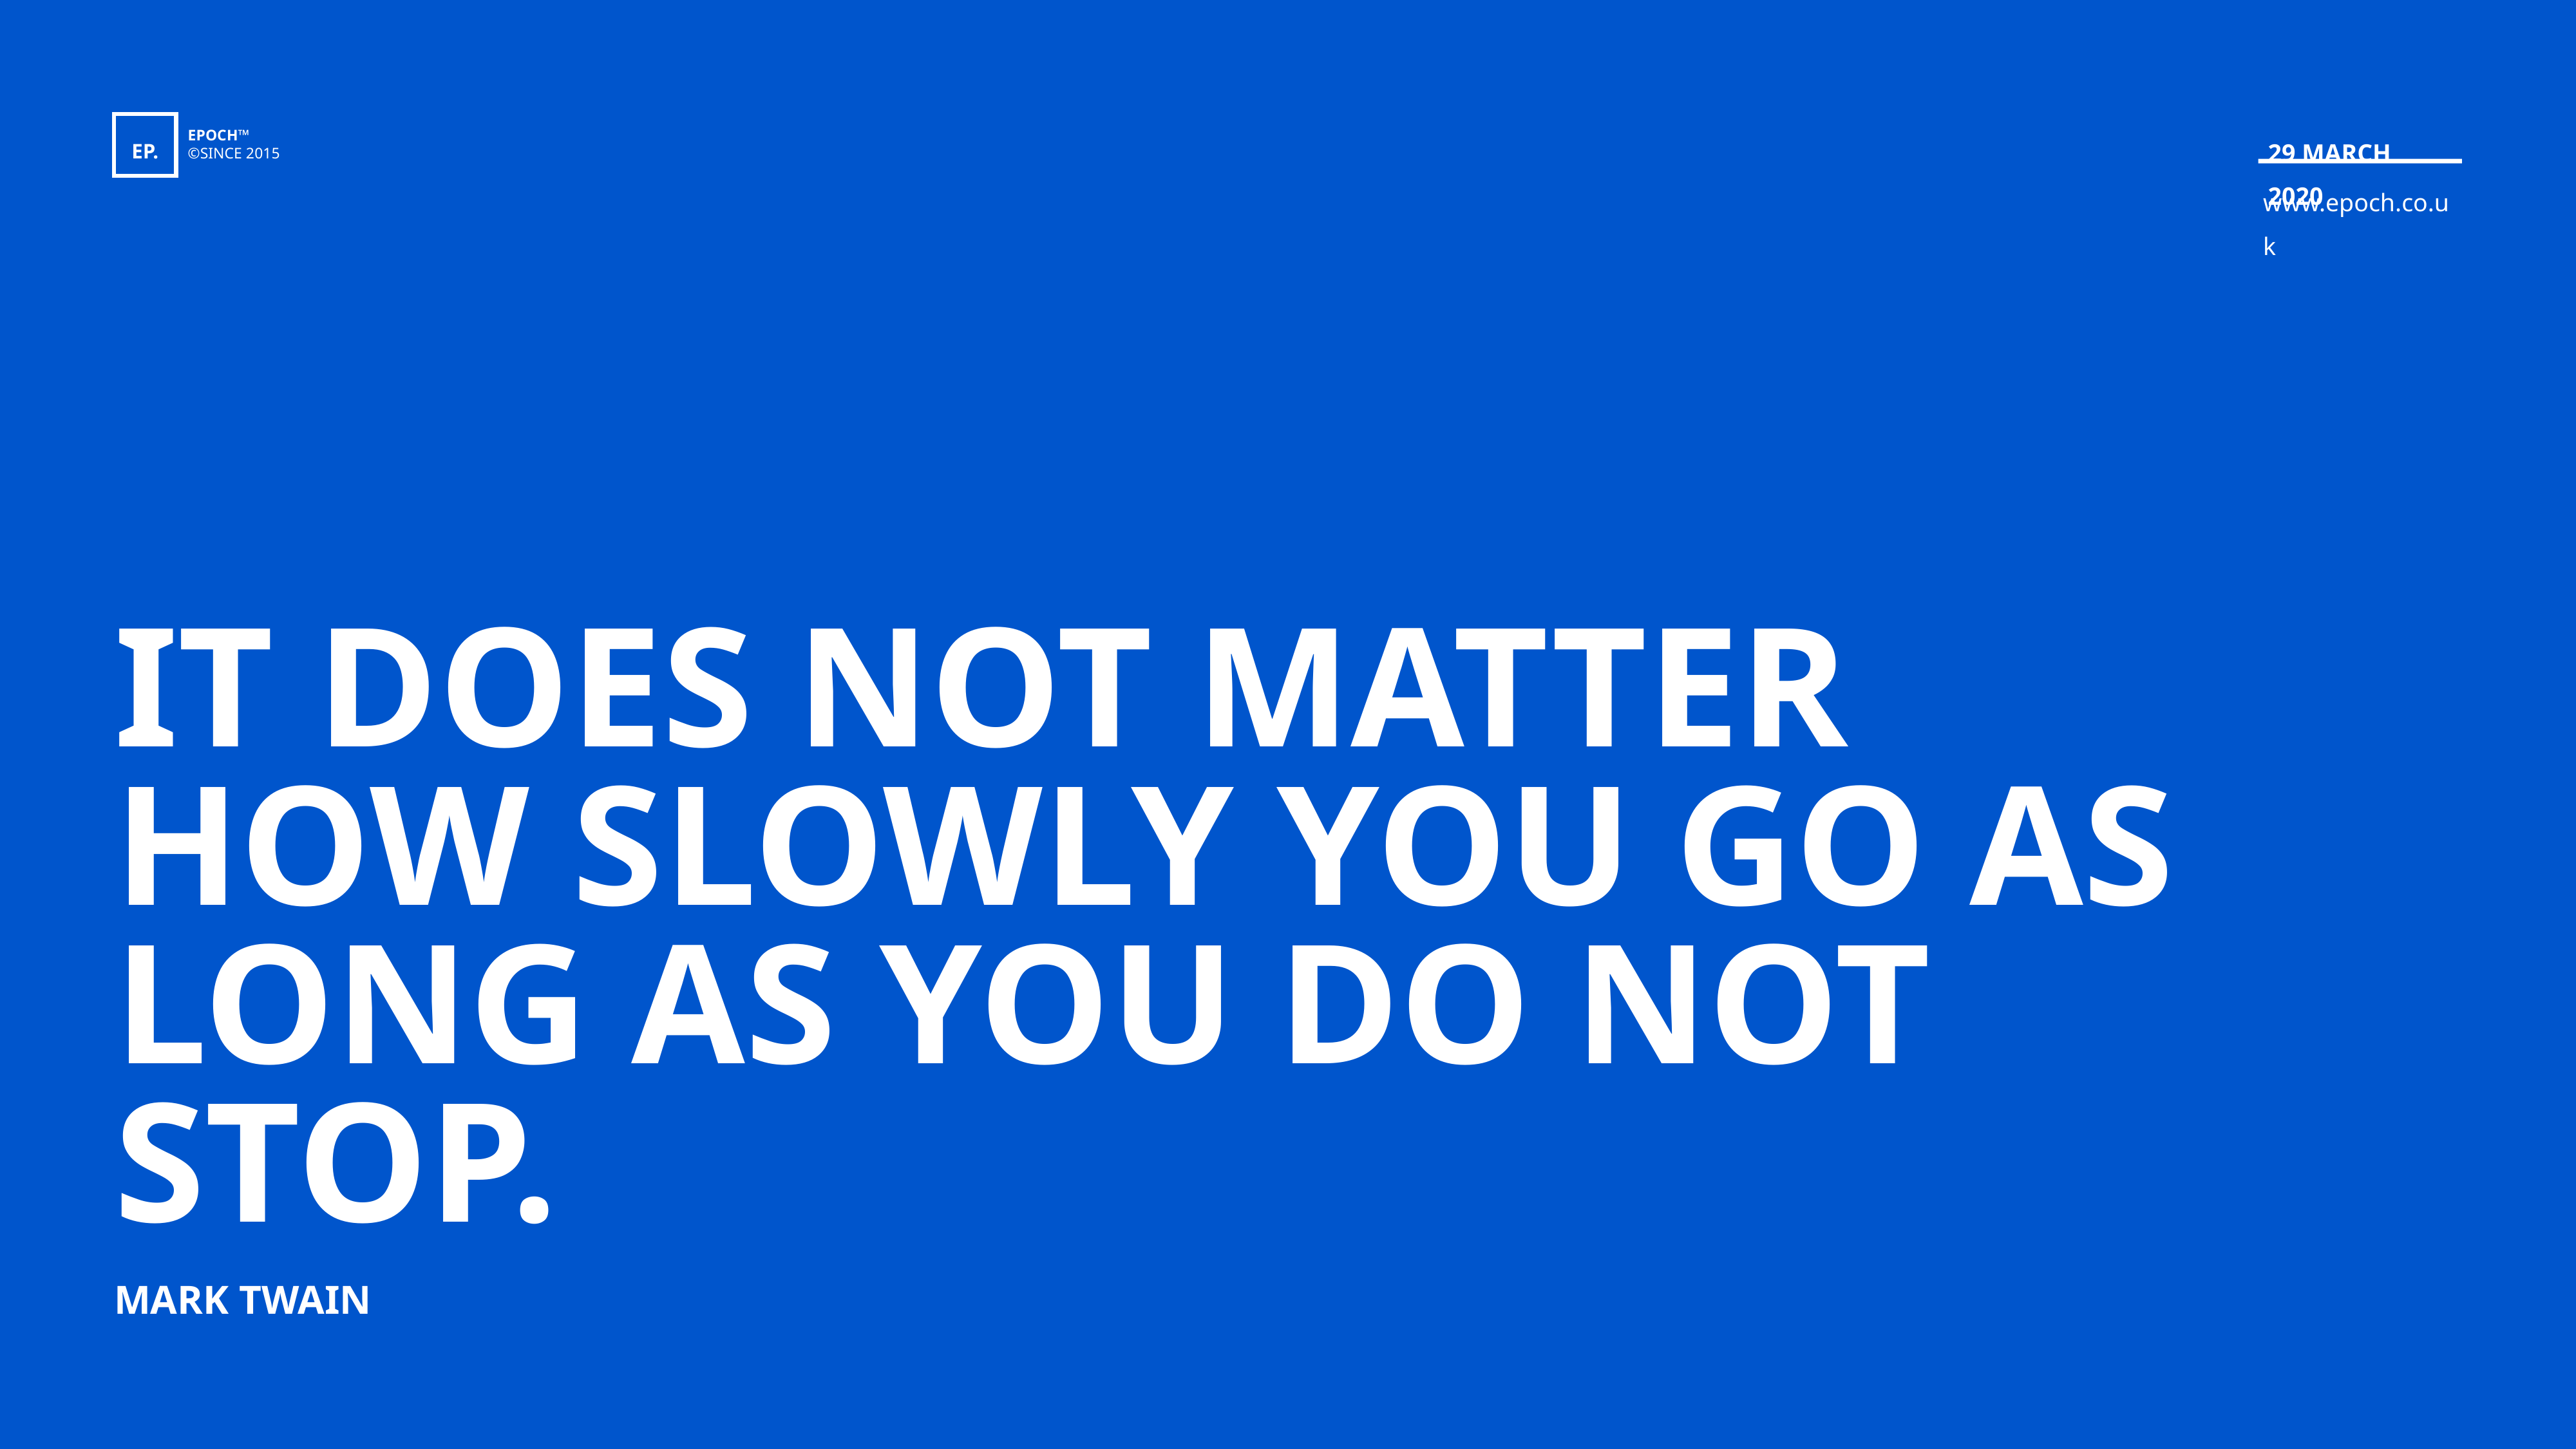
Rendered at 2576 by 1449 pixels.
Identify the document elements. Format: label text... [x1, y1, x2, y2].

text_box EP. [114, 113, 176, 176]
text_box www.epoch.co.uk [2253, 163, 2462, 211]
text_box EPOCH™ ©SINCE 2015 [178, 116, 291, 173]
text_box MARK TWAIN [114, 1283, 623, 1335]
text_box 29 MARCH 2020 [2258, 113, 2462, 158]
text_box IT DOES NOT MATTER HOW SLOWLY YOU GO AS LONG AS YOU DO NOT STOP. [114, 620, 2287, 1179]
text_box [2258, 158, 2462, 163]
